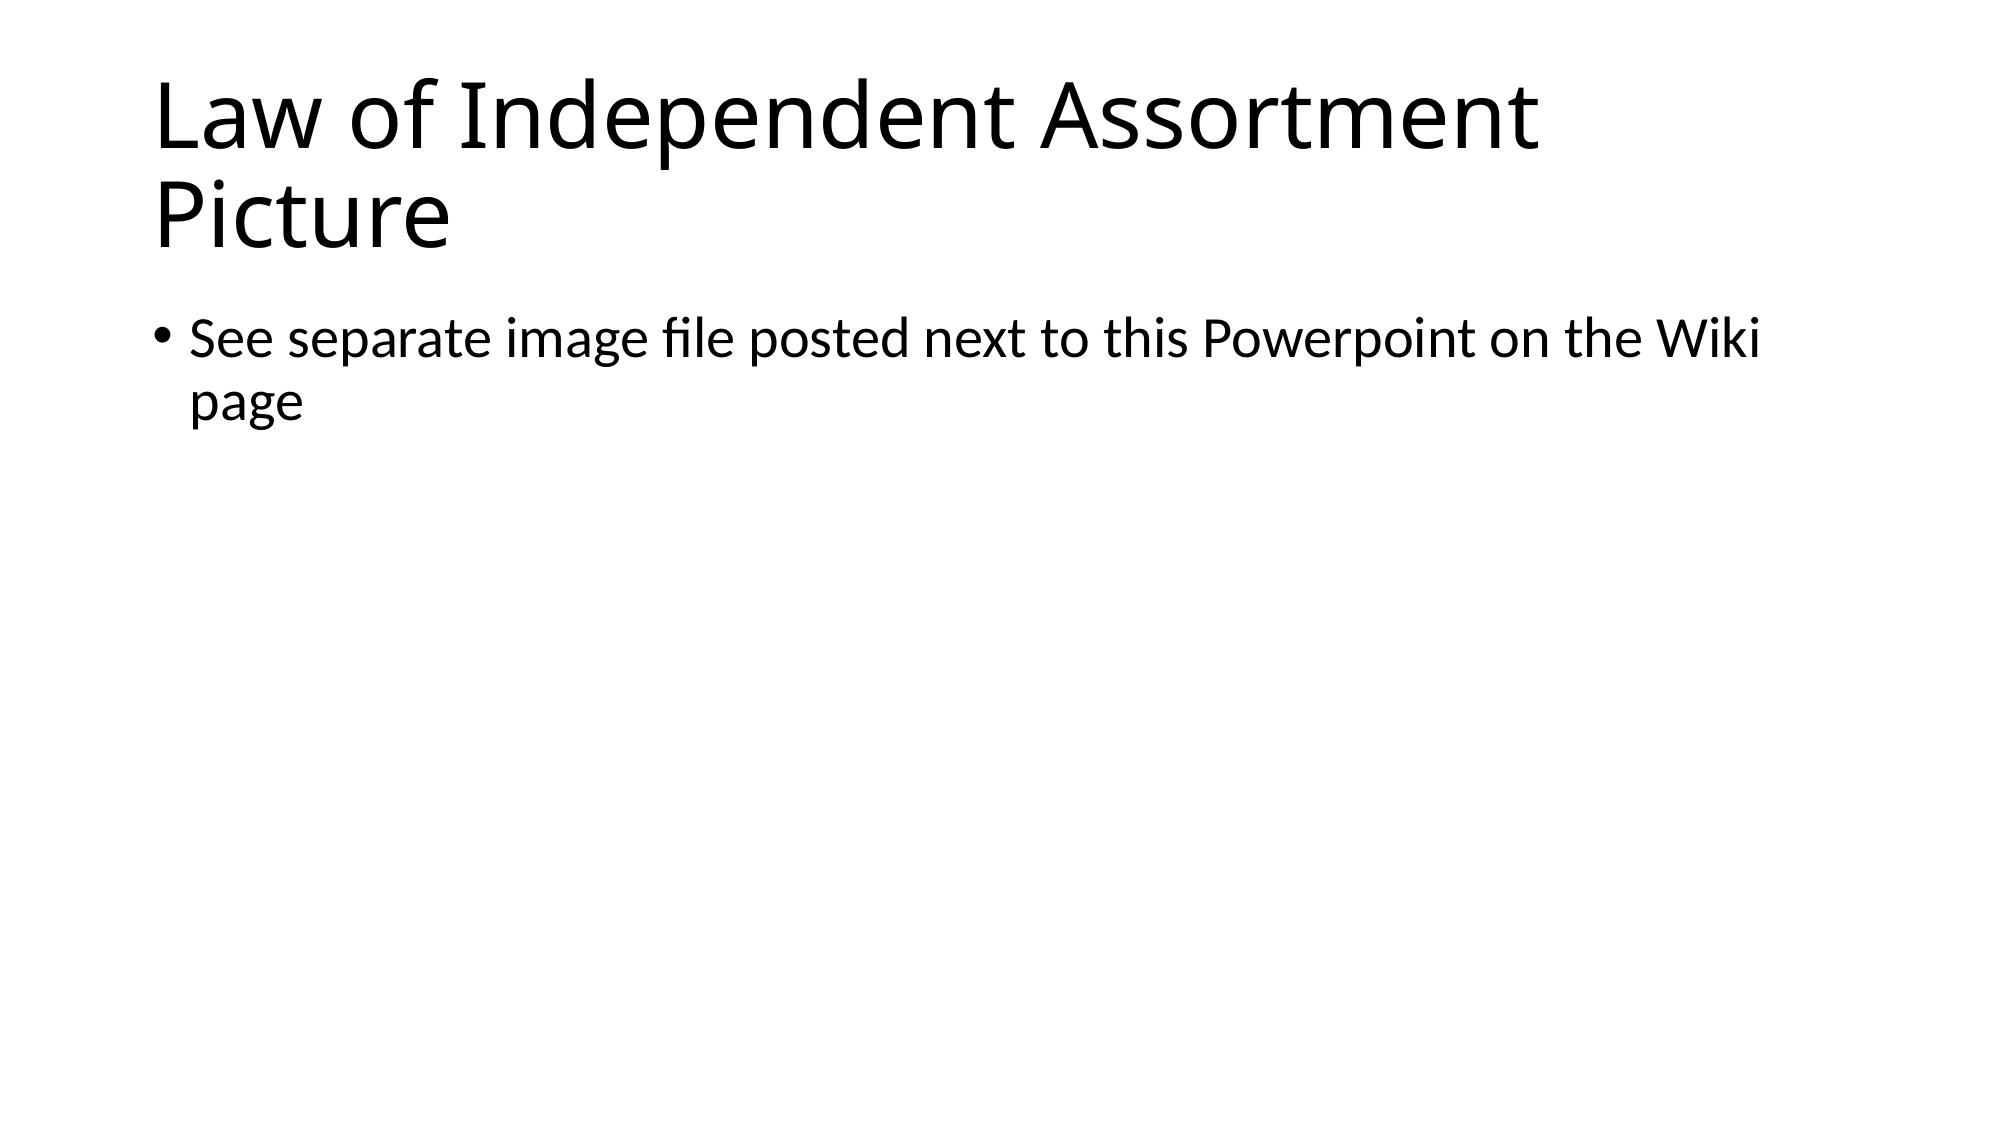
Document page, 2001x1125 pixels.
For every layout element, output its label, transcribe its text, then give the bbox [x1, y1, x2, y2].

list See separate image file posted next to this Powerpoint on the Wiki page [137, 299, 1863, 1014]
title Law of Independent Assortment Picture [137, 59, 1863, 278]
